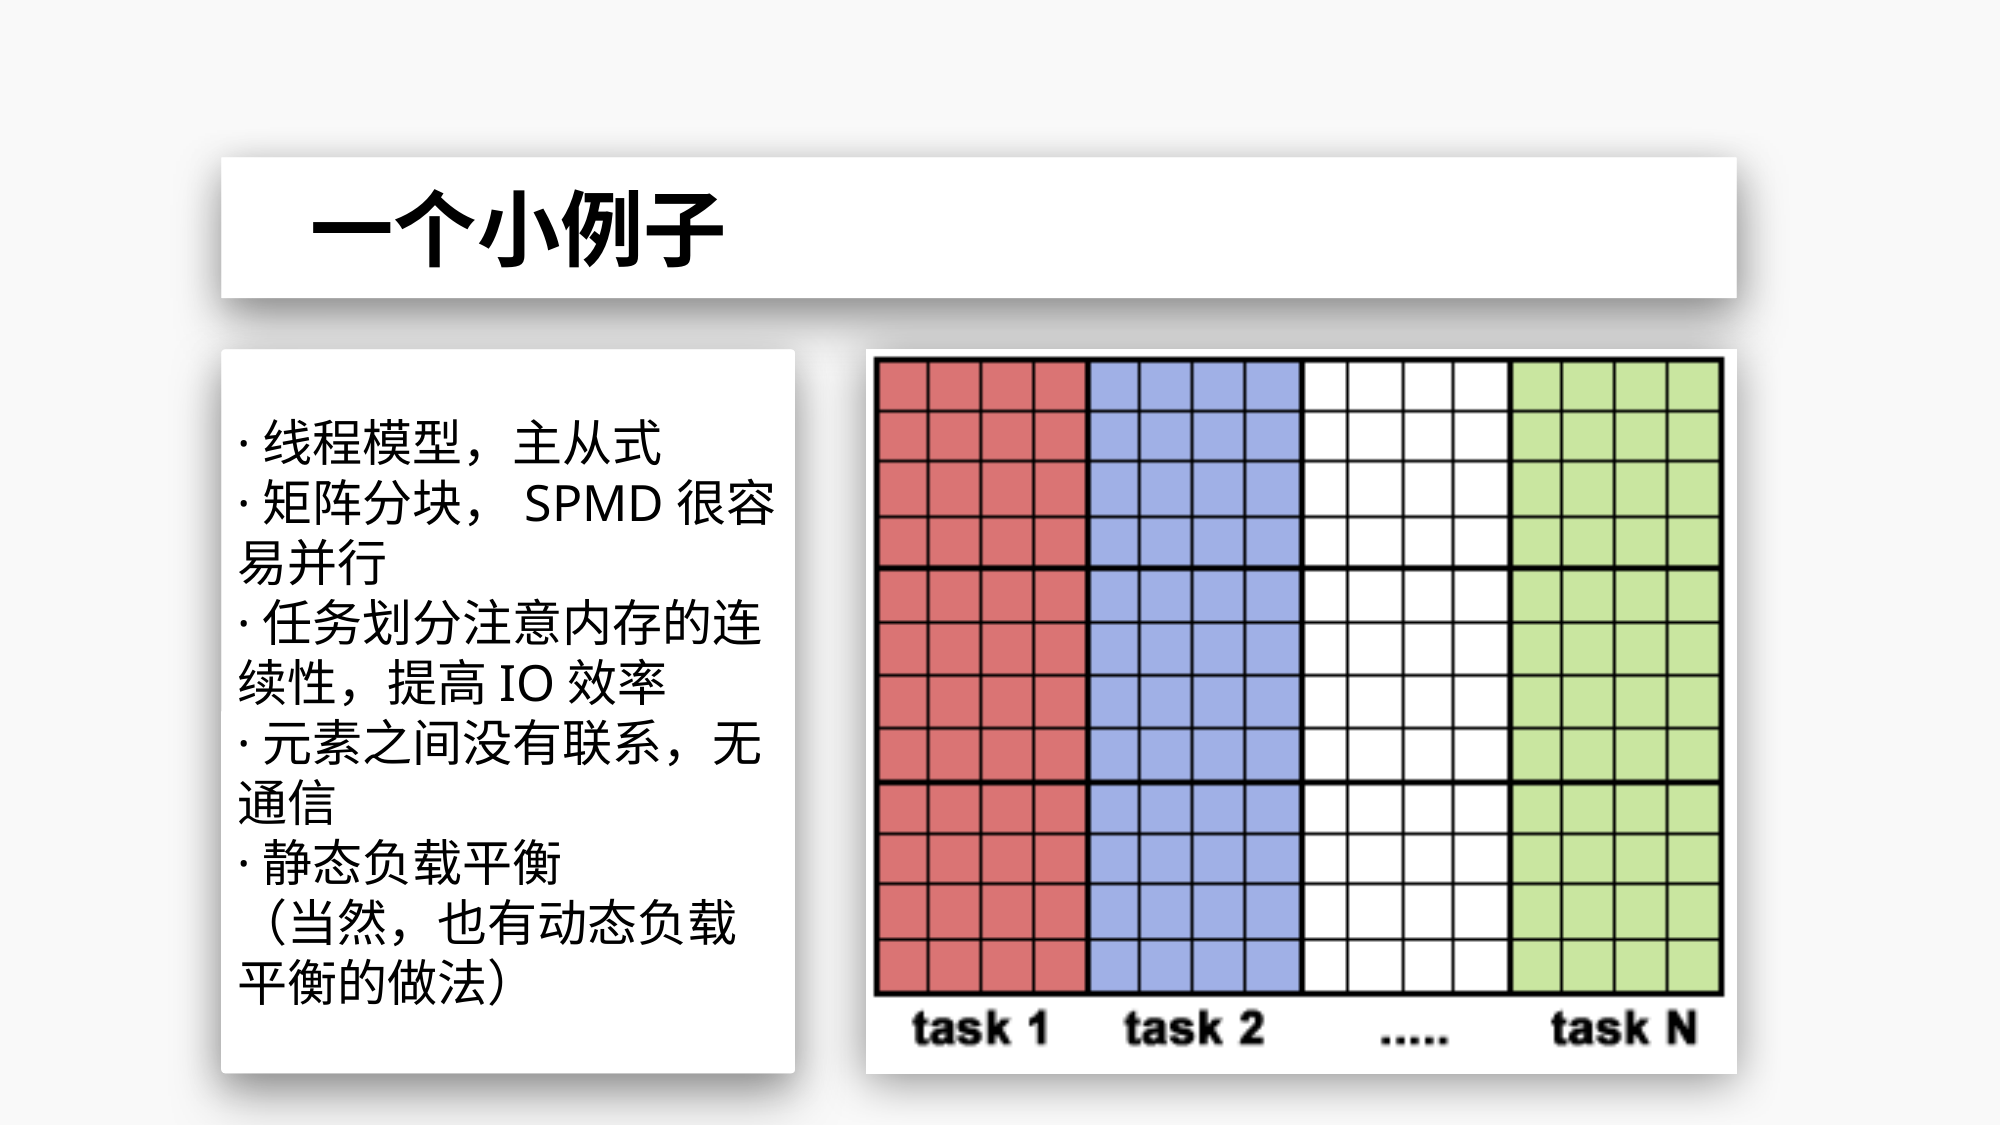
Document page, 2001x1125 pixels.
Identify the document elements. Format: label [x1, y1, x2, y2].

picture [866, 349, 1737, 1074]
text_box [221, 157, 1737, 299]
text_box [221, 349, 795, 1074]
